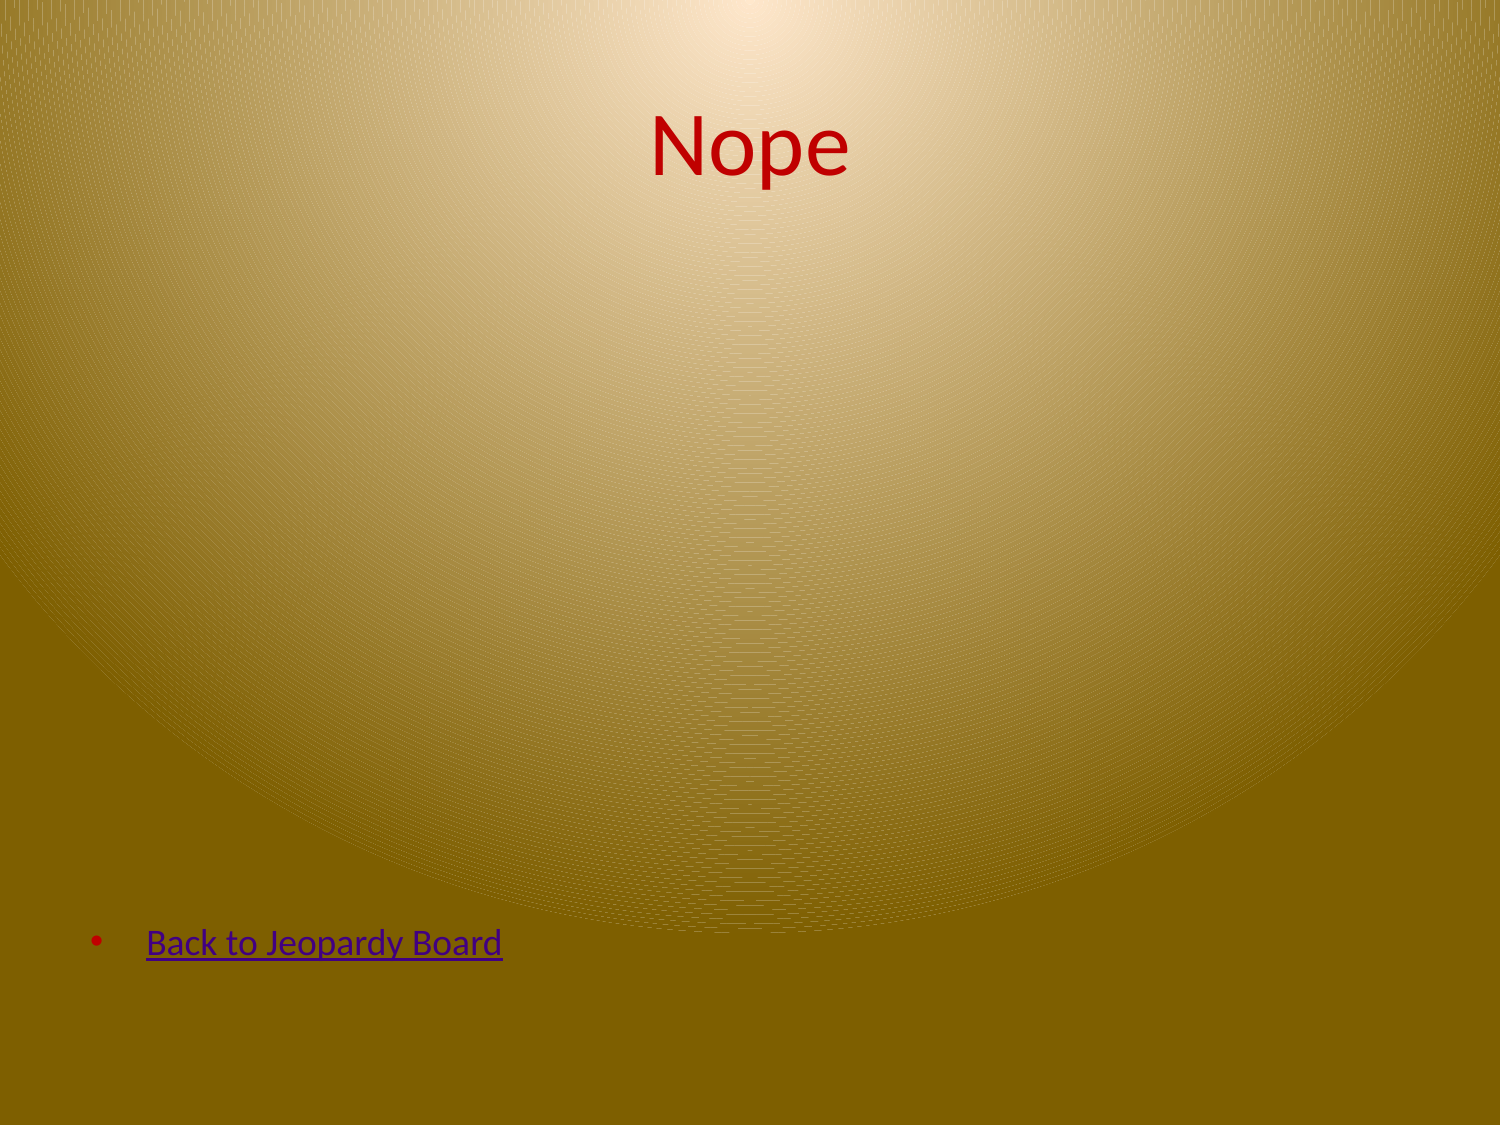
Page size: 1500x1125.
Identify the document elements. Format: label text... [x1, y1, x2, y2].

title Nope [75, 45, 1425, 233]
list Back to Jeopardy Board [75, 262, 1425, 1005]
